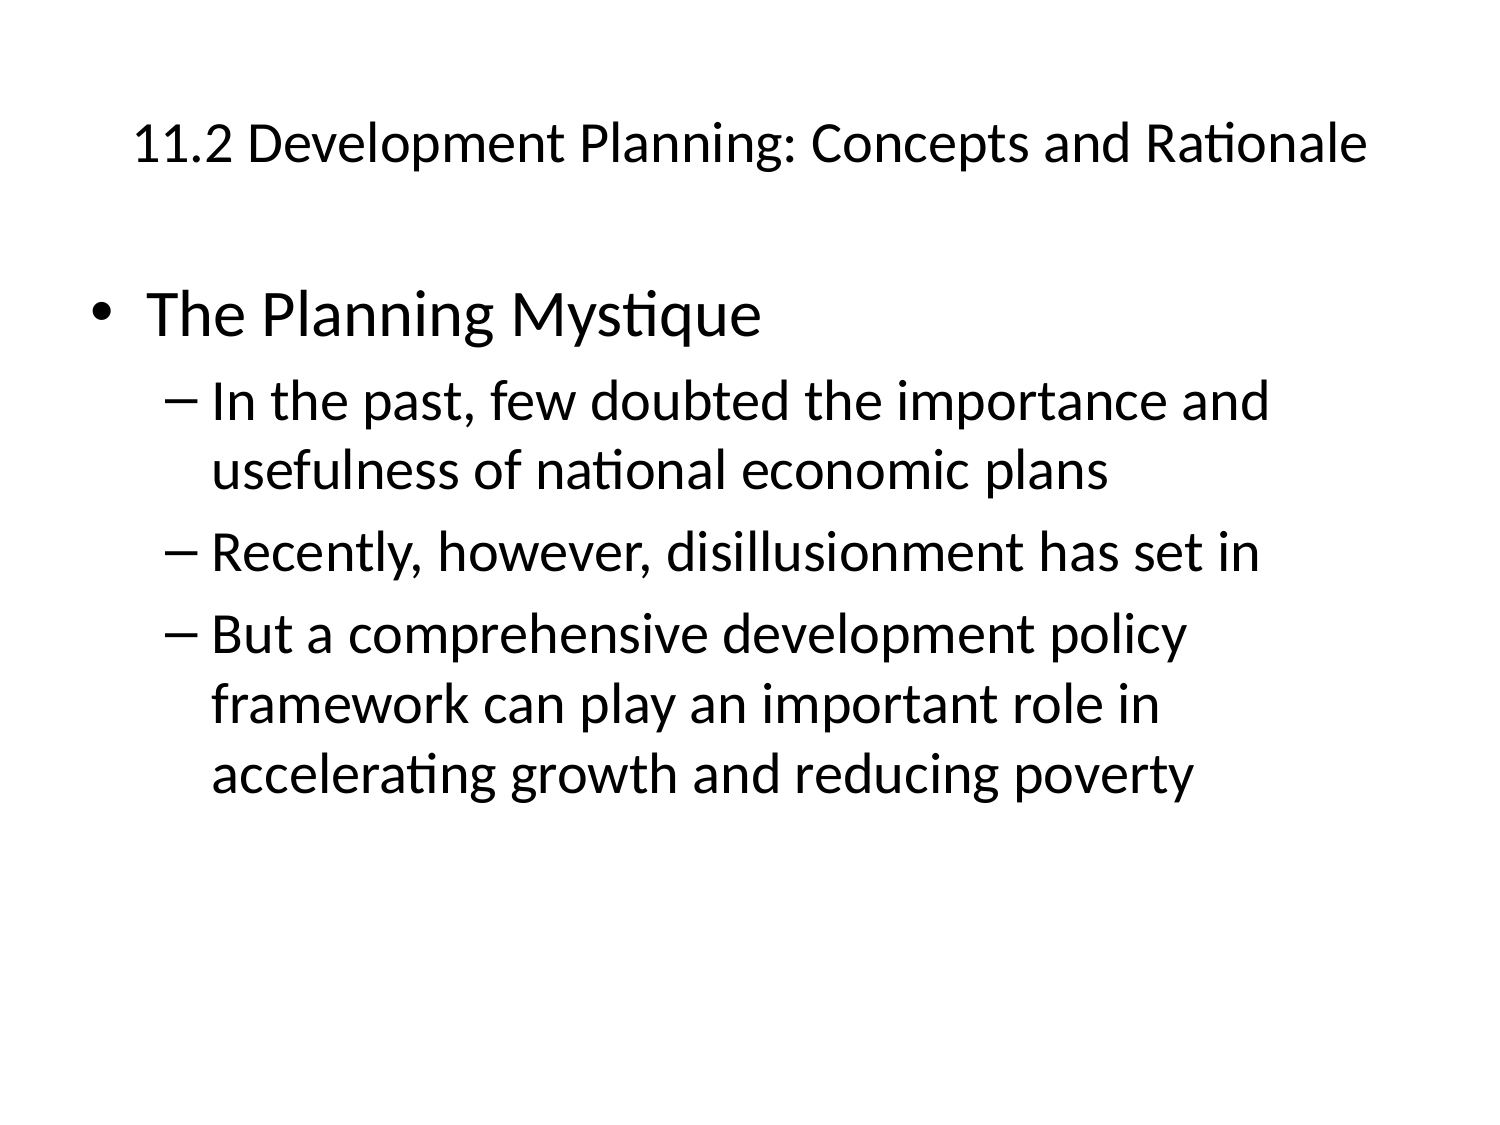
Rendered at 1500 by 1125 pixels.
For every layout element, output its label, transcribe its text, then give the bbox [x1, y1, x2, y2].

list The Planning Mystique In the past, few doubted the importance and usefulness of national economic plans Recently, however, disillusionment has set in But a comprehensive development policy framework can play an important role in accelerating growth and reducing poverty [75, 262, 1425, 1005]
title 11.2 Development Planning: Concepts and Rationale [75, 45, 1425, 233]
